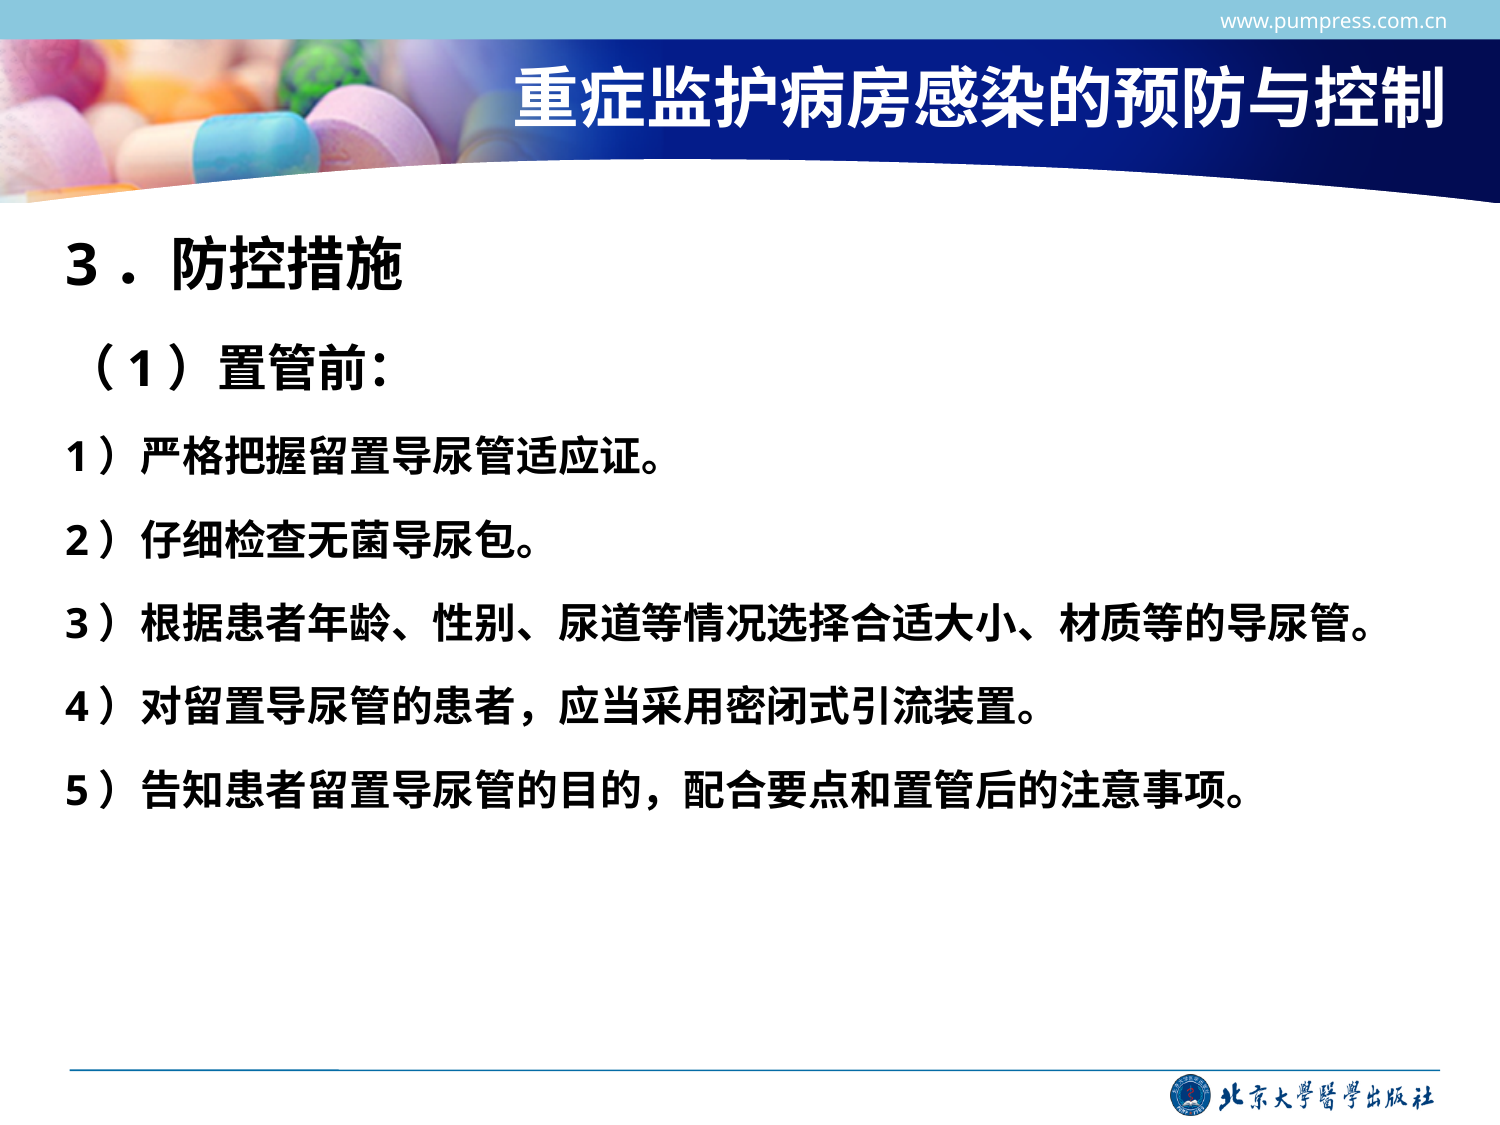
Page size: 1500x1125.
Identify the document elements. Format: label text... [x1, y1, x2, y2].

title 重症监护病房感染的预防与控制 [137, 50, 1463, 143]
list 3．防控措施 （1）置管前： 1）严格把握留置导尿管适应证。 2）仔细检查无菌导尿包。 3）根据患者年龄、性别、尿道等情况选择合适大小、材质等的导尿管。 4）对留置导尿管的患者，应当采用密闭式引流装置。 5）告知患者留置导尿管的目的，配合要点和置管后的注意事项。 [50, 184, 1463, 985]
picture [0, 40, 1500, 203]
slide_number www.pumpress.com.cn [1024, 0, 1463, 38]
picture [1170, 1074, 1436, 1118]
